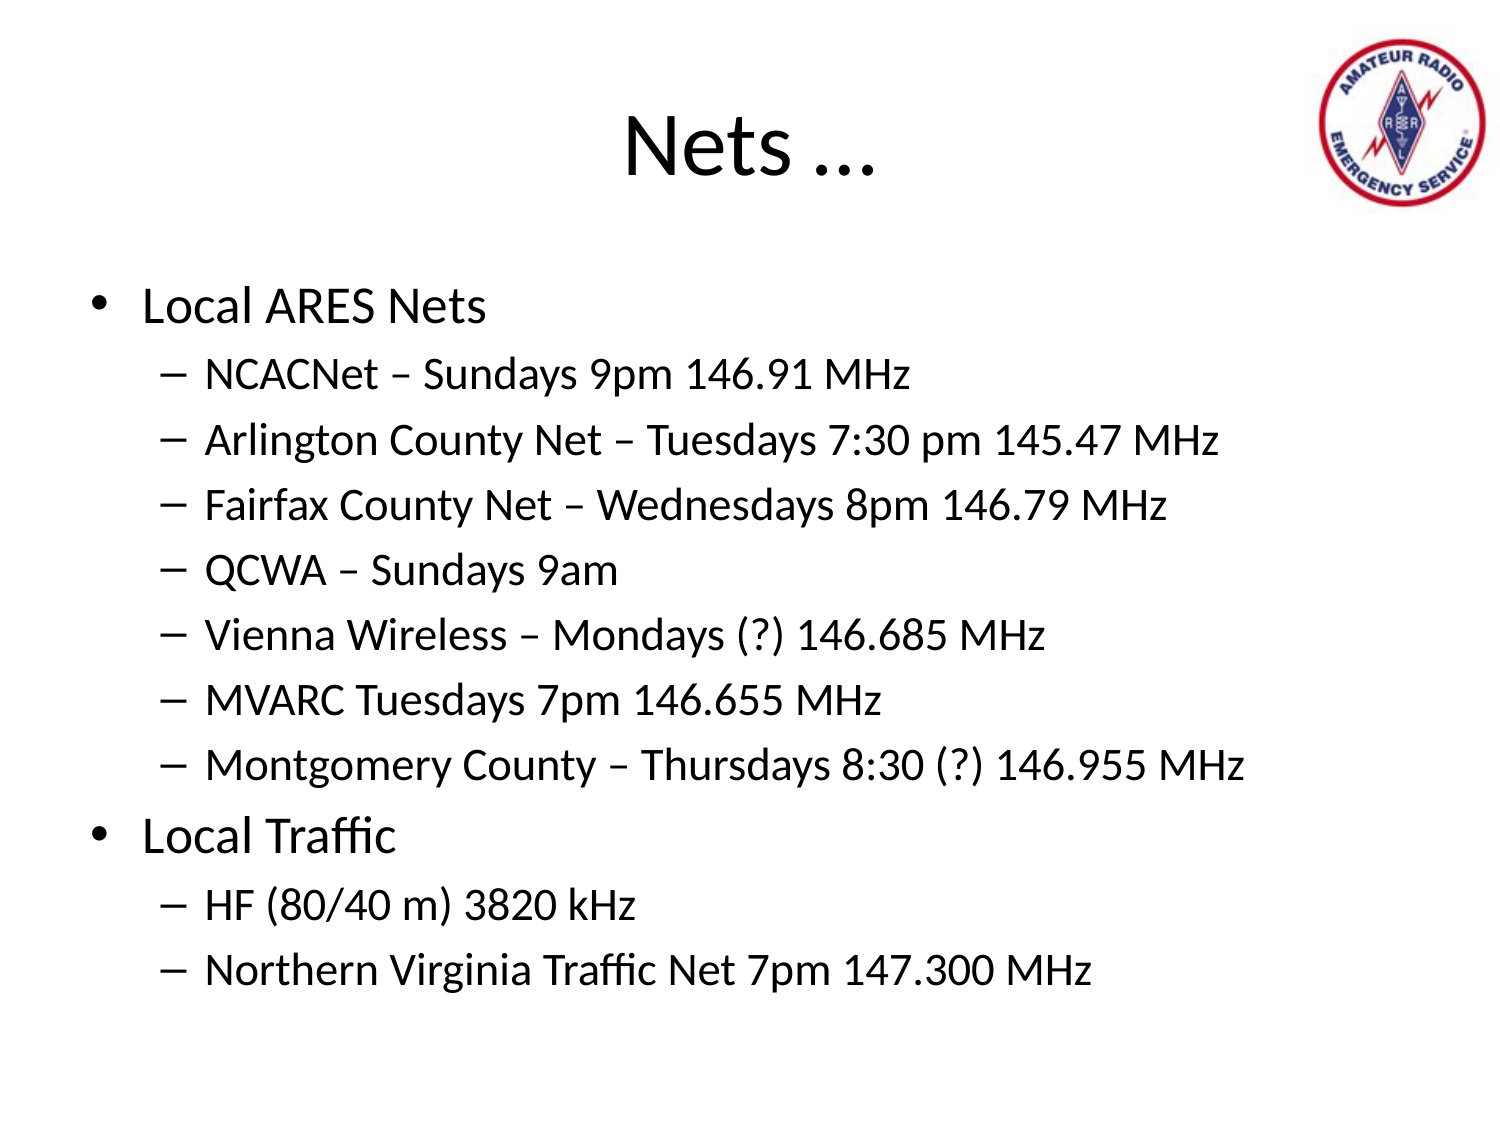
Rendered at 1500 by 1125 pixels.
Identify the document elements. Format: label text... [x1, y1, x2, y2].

title Nets … [75, 45, 1425, 233]
list Local ARES Nets NCACNet – Sundays 9pm 146.91 MHz Arlington County Net – Tuesdays 7:30 pm 145.47 MHz Fairfax County Net – Wednesdays 8pm 146.79 MHz QCWA – Sundays 9am Vienna Wireless – Mondays (?) 146.685 MHz MVARC Tuesdays 7pm 146.655 MHz Montgomery County – Thursdays 8:30 (?) 146.955 MHz Local Traffic HF (80/40 m) 3820 kHz Northern Virginia Traffic Net 7pm 147.300 MHz [75, 262, 1425, 1005]
picture [1304, 24, 1500, 213]
